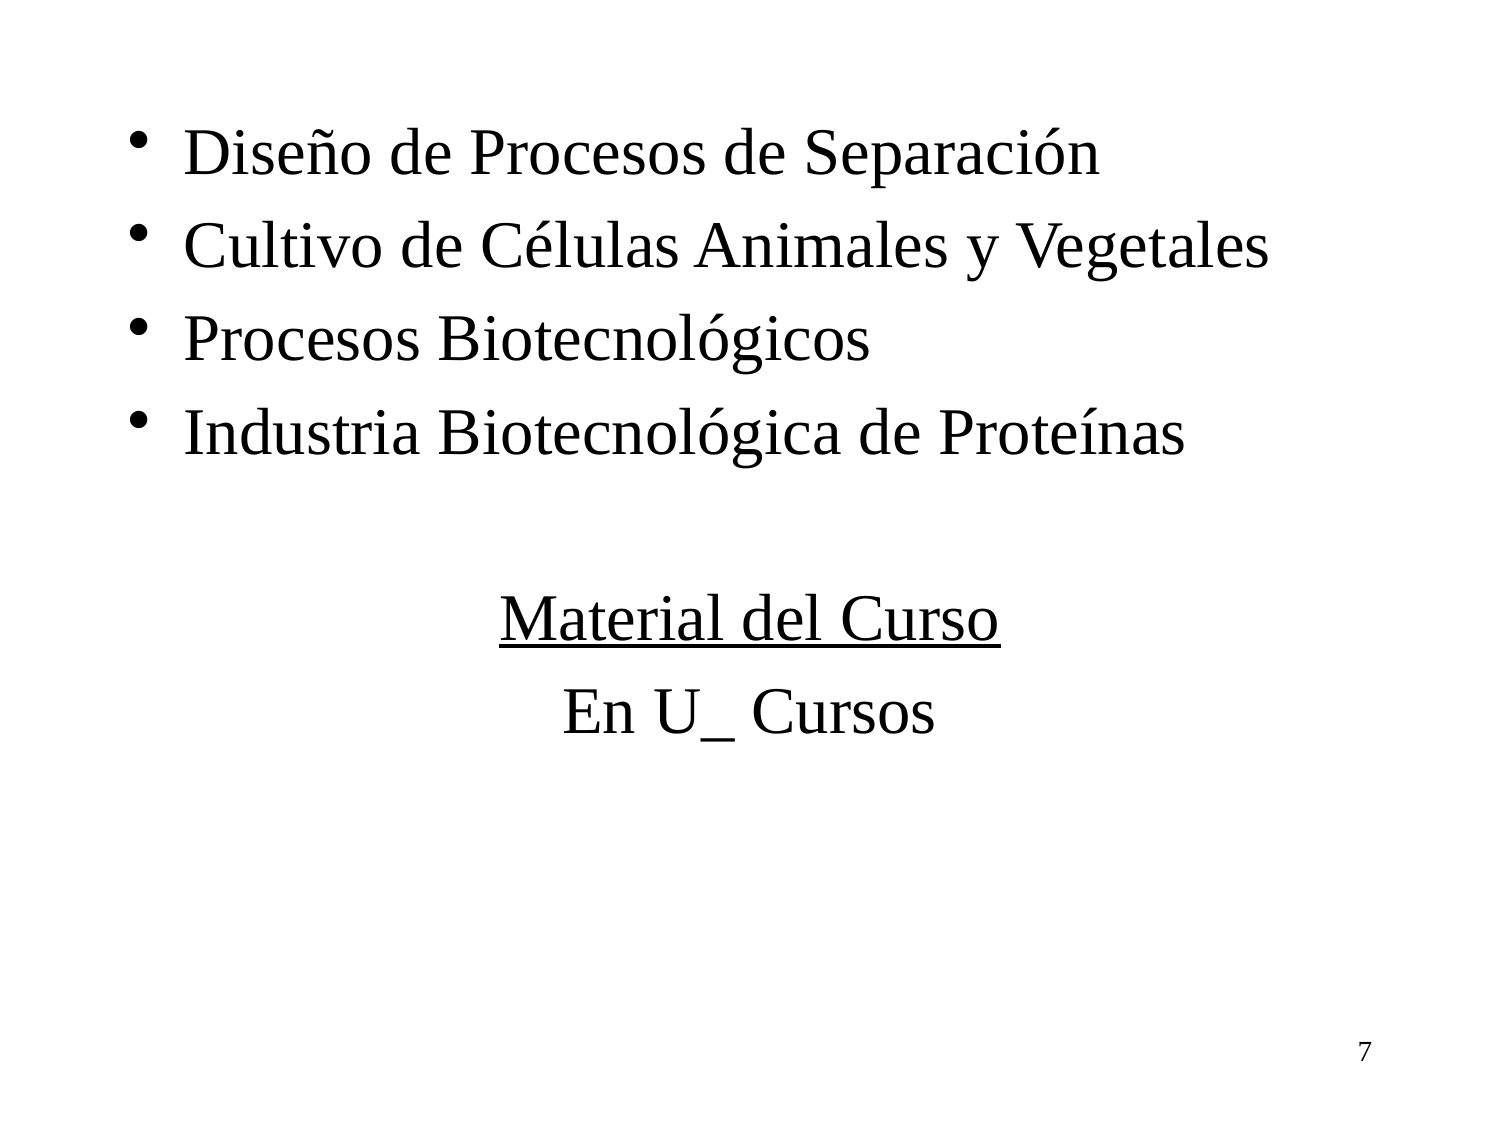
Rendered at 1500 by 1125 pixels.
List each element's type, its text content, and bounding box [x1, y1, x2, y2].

list Diseño de Procesos de Separación Cultivo de Células Animales y Vegetales Procesos Biotecnológicos Industria Biotecnológica de Proteínas Material del Curso En U_ Cursos [112, 99, 1388, 851]
slide_number 7 [1074, 1024, 1388, 1101]
